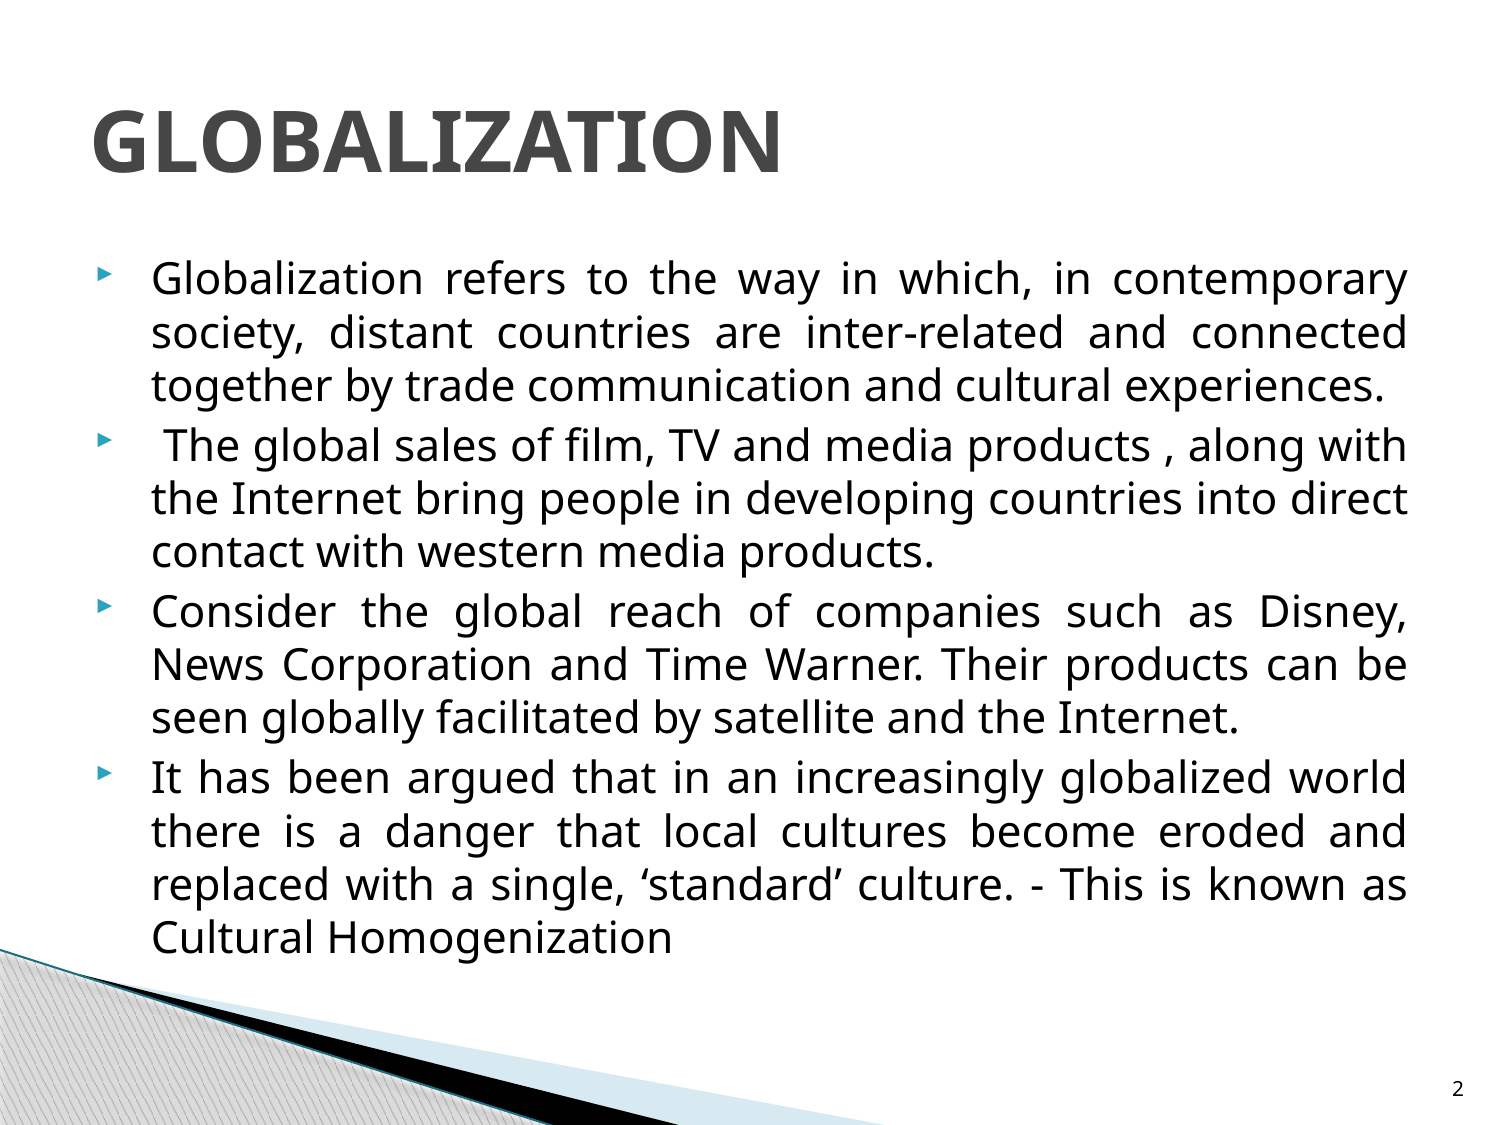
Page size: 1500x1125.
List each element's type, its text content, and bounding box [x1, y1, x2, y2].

title GLOBALIZATION [75, 45, 1425, 233]
list Globalization refers to the way in which, in contemporary society, distant countries are inter-related and connected together by trade communication and cultural experiences. The global sales of film, TV and media products , along with the Internet bring people in developing countries into direct contact with western media products. Consider the global reach of companies such as Disney, News Corporation and Time Warner. Their products can be seen globally facilitated by satellite and the Internet. It has been argued that in an increasingly globalized world there is a danger that local cultures become eroded and replaced with a single, ‘standard’ culture. - This is known as Cultural Homogenization [75, 243, 1425, 986]
slide_number 2 [1418, 1051, 1479, 1112]
